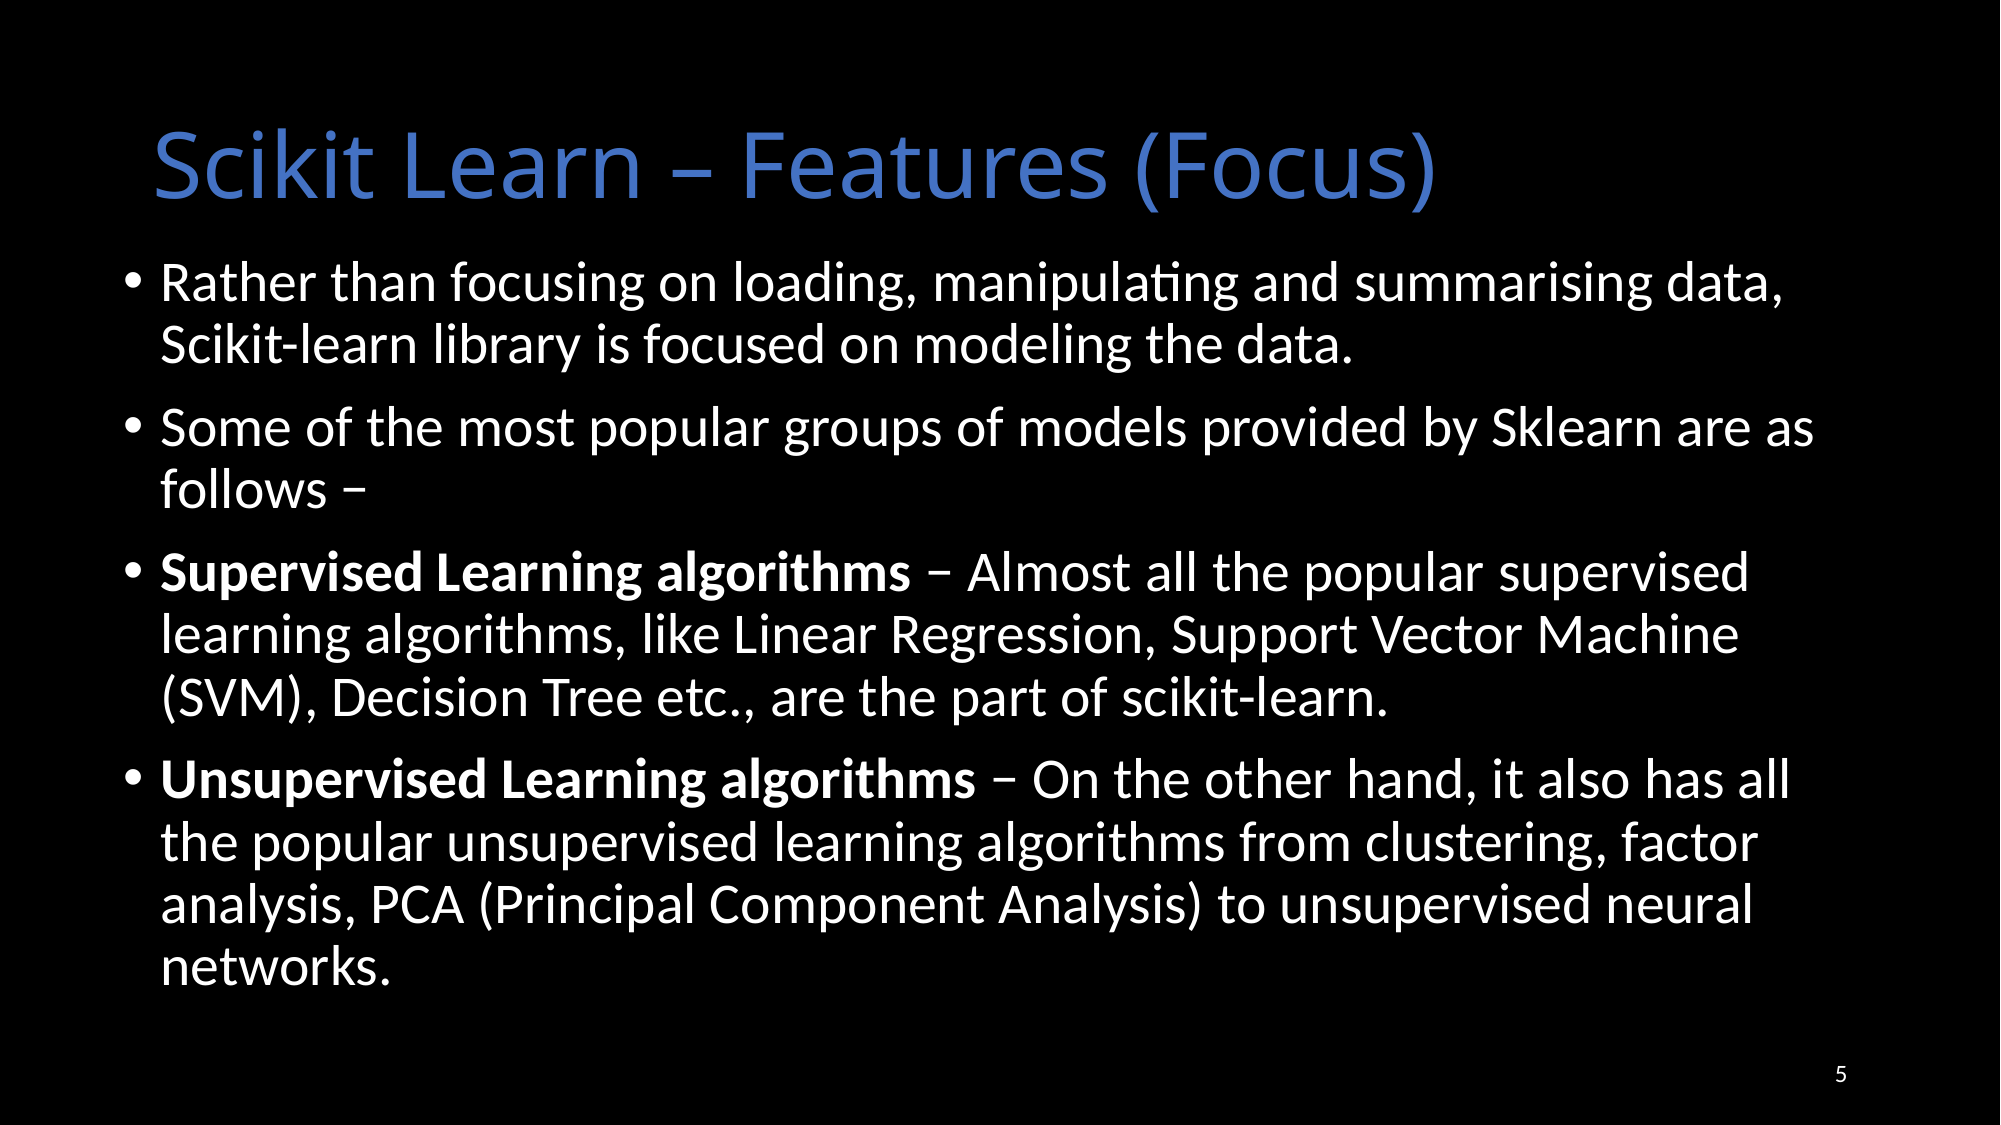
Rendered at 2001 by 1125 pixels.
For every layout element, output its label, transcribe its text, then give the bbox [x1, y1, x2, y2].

title Scikit Learn – Features (Focus) [137, 59, 1863, 244]
list Rather than focusing on loading, manipulating and summarising data, Scikit-learn library is focused on modeling the data. Some of the most popular groups of models provided by Sklearn are as follows − Supervised Learning algorithms − Almost all the popular supervised learning algorithms, like Linear Regression, Support Vector Machine (SVM), Decision Tree etc., are the part of scikit-learn. Unsupervised Learning algorithms − On the other hand, it also has all the popular unsupervised learning algorithms from clustering, factor analysis, PCA (Principal Component Analysis) to unsupervised neural networks. [108, 244, 1863, 1014]
slide_number 5 [1412, 1042, 1863, 1103]
